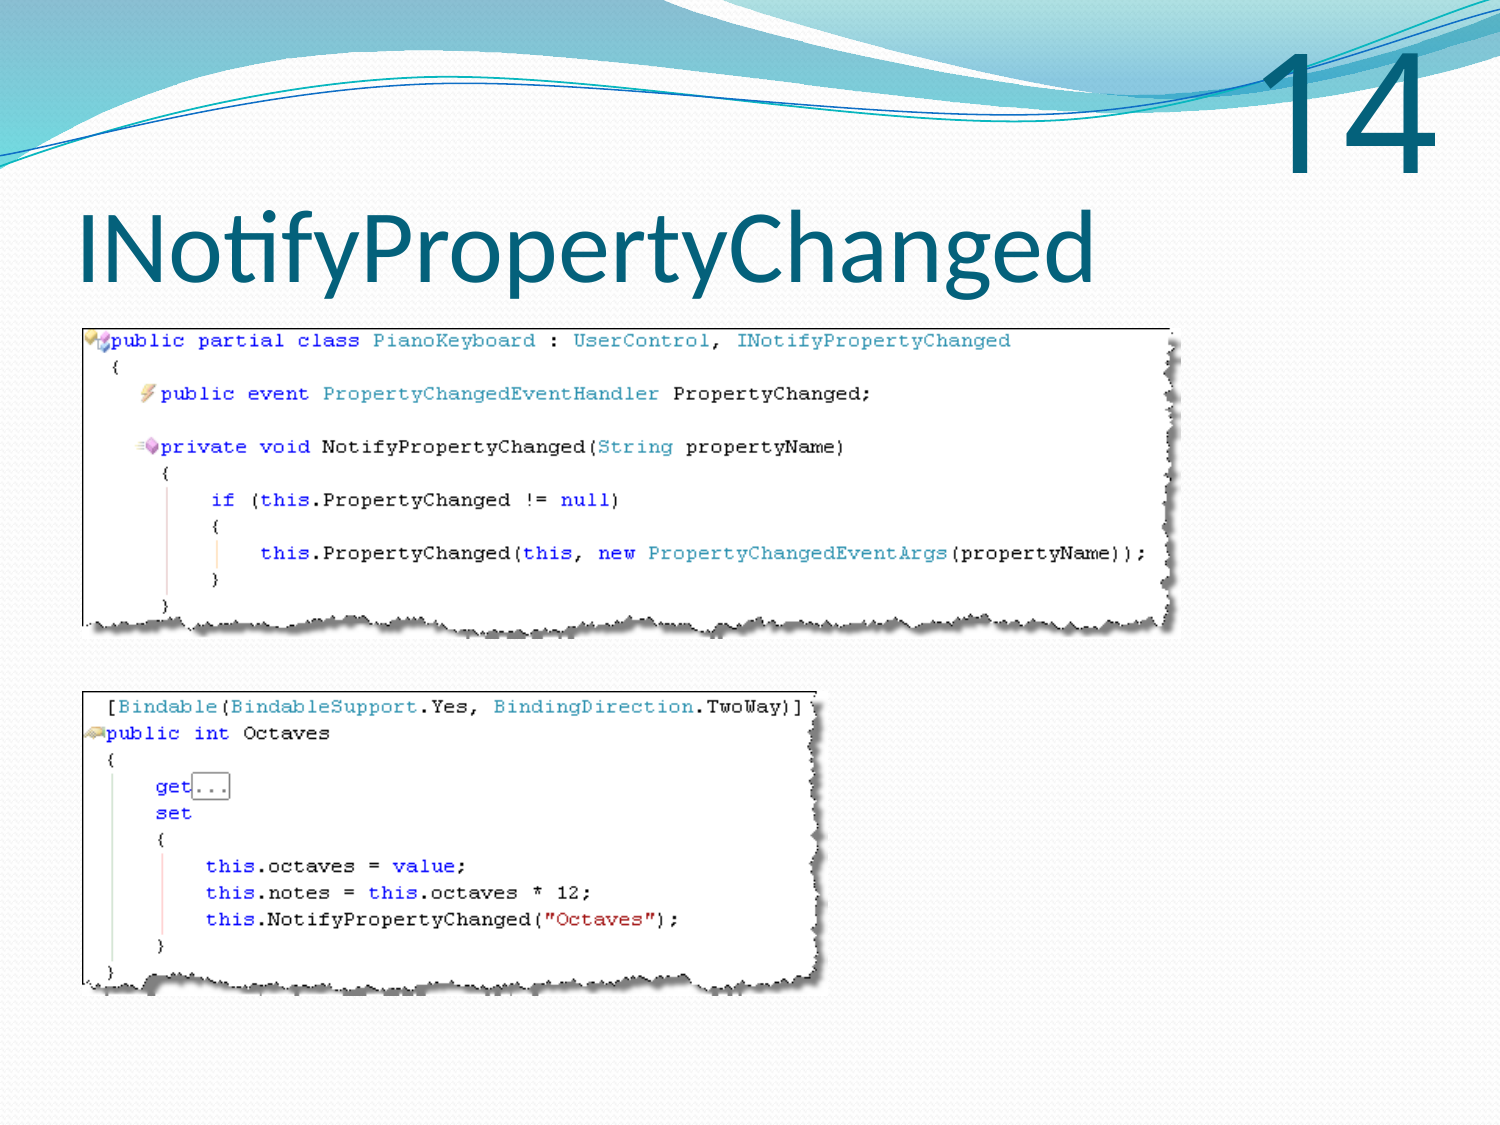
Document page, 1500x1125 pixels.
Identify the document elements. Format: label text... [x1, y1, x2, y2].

title INotifyPropertyChanged [75, 115, 1425, 303]
picture [81, 691, 828, 997]
text_box 14 [1233, 0, 1454, 215]
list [81, 327, 1181, 640]
